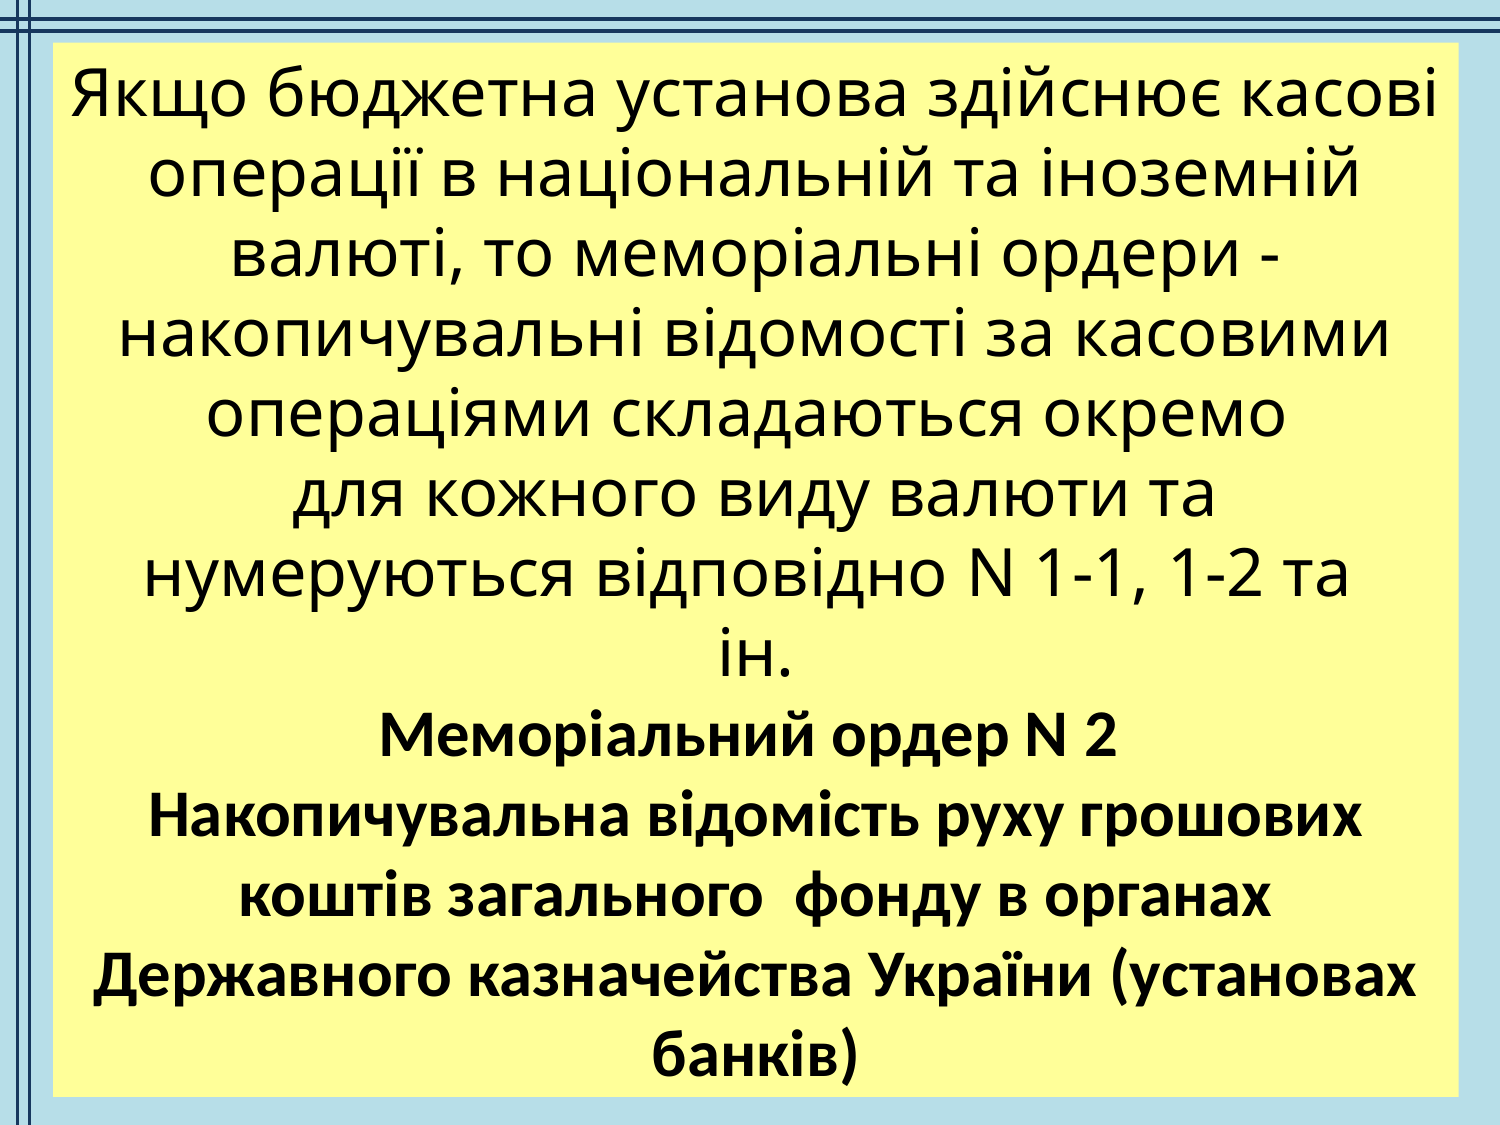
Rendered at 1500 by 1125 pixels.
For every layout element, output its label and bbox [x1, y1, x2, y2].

text_box [0, 0, 1500, 1125]
